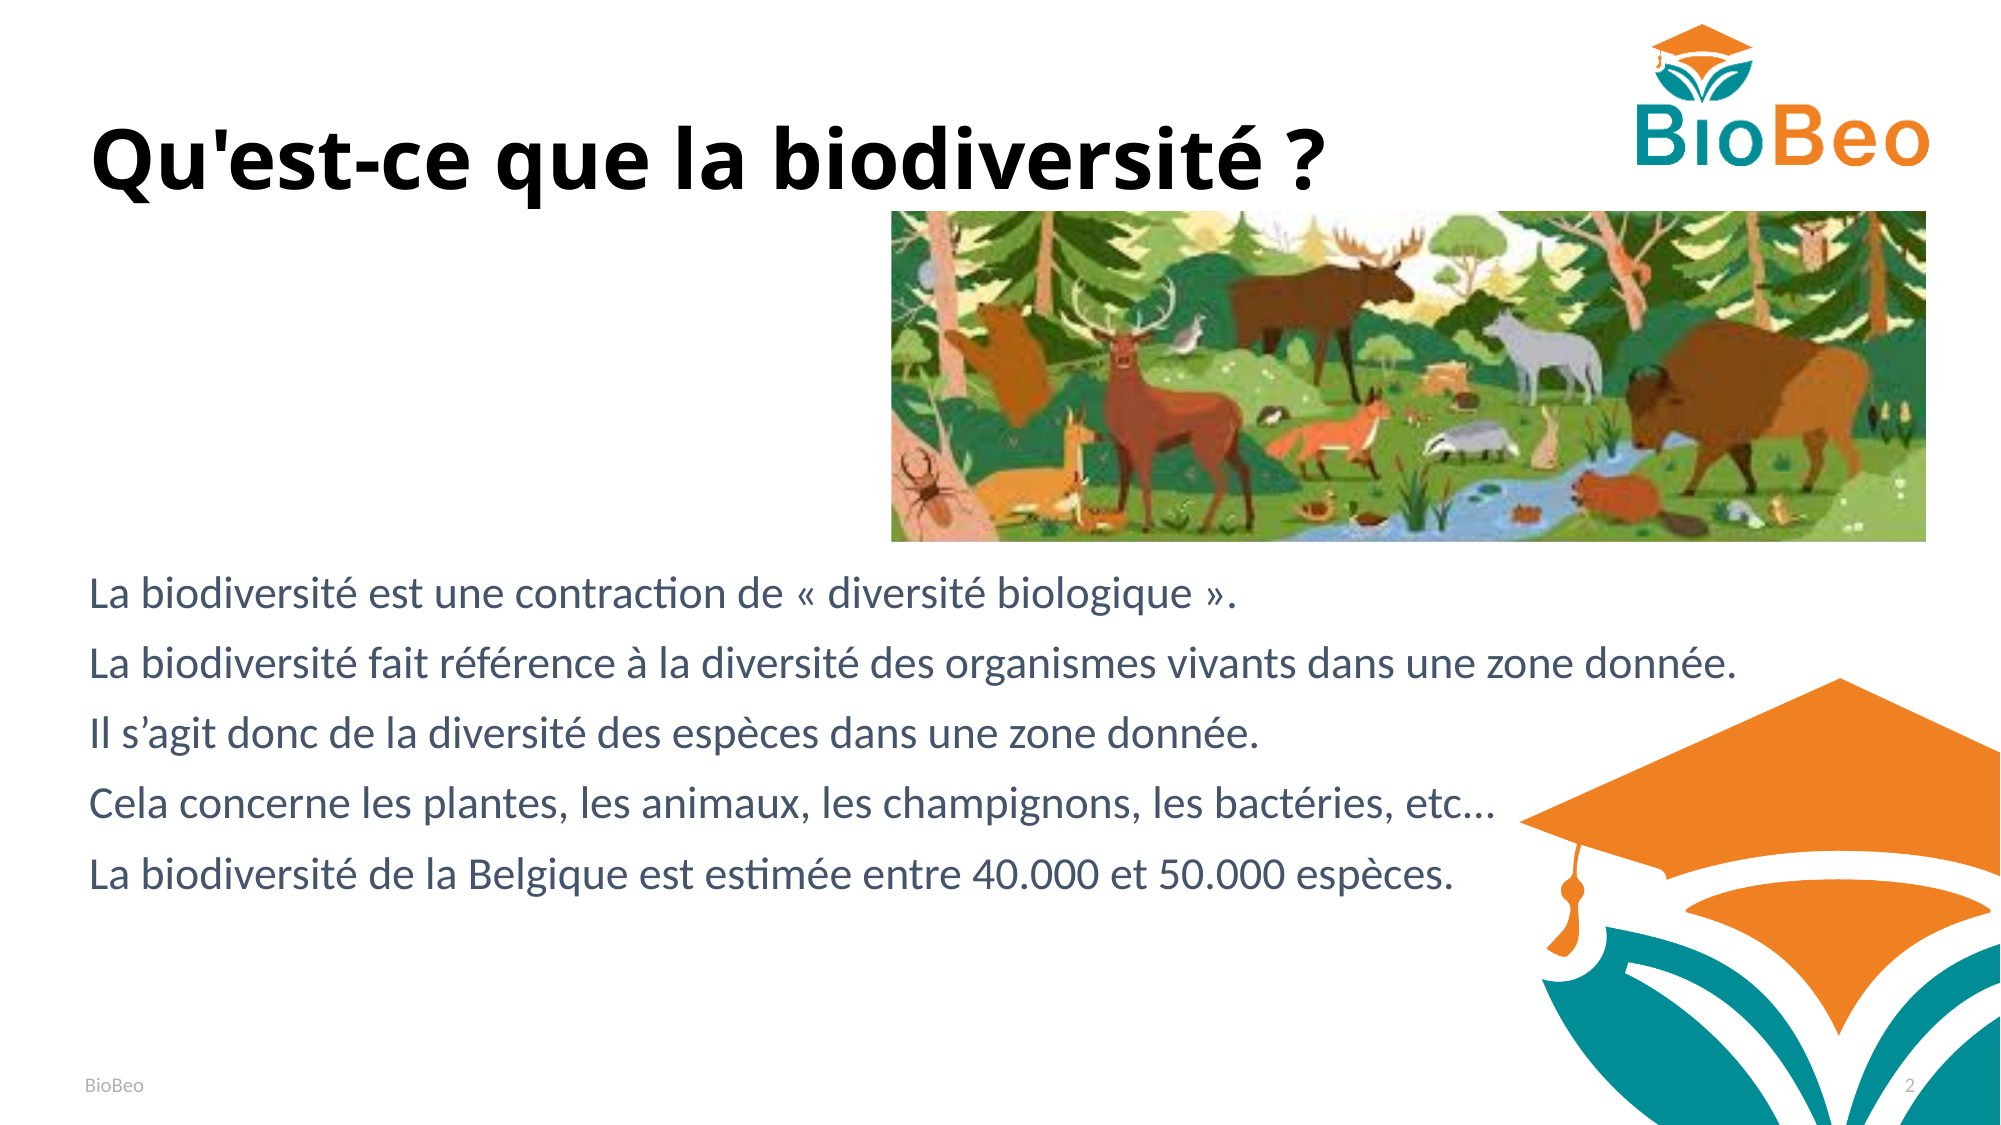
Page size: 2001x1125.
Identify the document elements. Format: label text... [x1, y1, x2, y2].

footer BioBeo [69, 1065, 1805, 1103]
picture [1478, 618, 2000, 1125]
picture [1635, 22, 1931, 88]
picture [891, 211, 1926, 542]
title Qu'est-ce que la biodiversité ? [74, 88, 1935, 237]
slide_number 2 [1818, 1065, 1931, 1103]
subtitle La biodiversité est une contraction de « diversité biologique ». La biodiversité fait référence à la diversité des organismes vivants dans une zone donnée. Il s’agit donc de la diversité des espèces dans une zone donnée. Cela concerne les plantes, les animaux, les champignons, les bactéries, etc... La biodiversité de la Belgique est estimée entre 40.000 et 50.000 espèces. [74, 561, 1937, 960]
